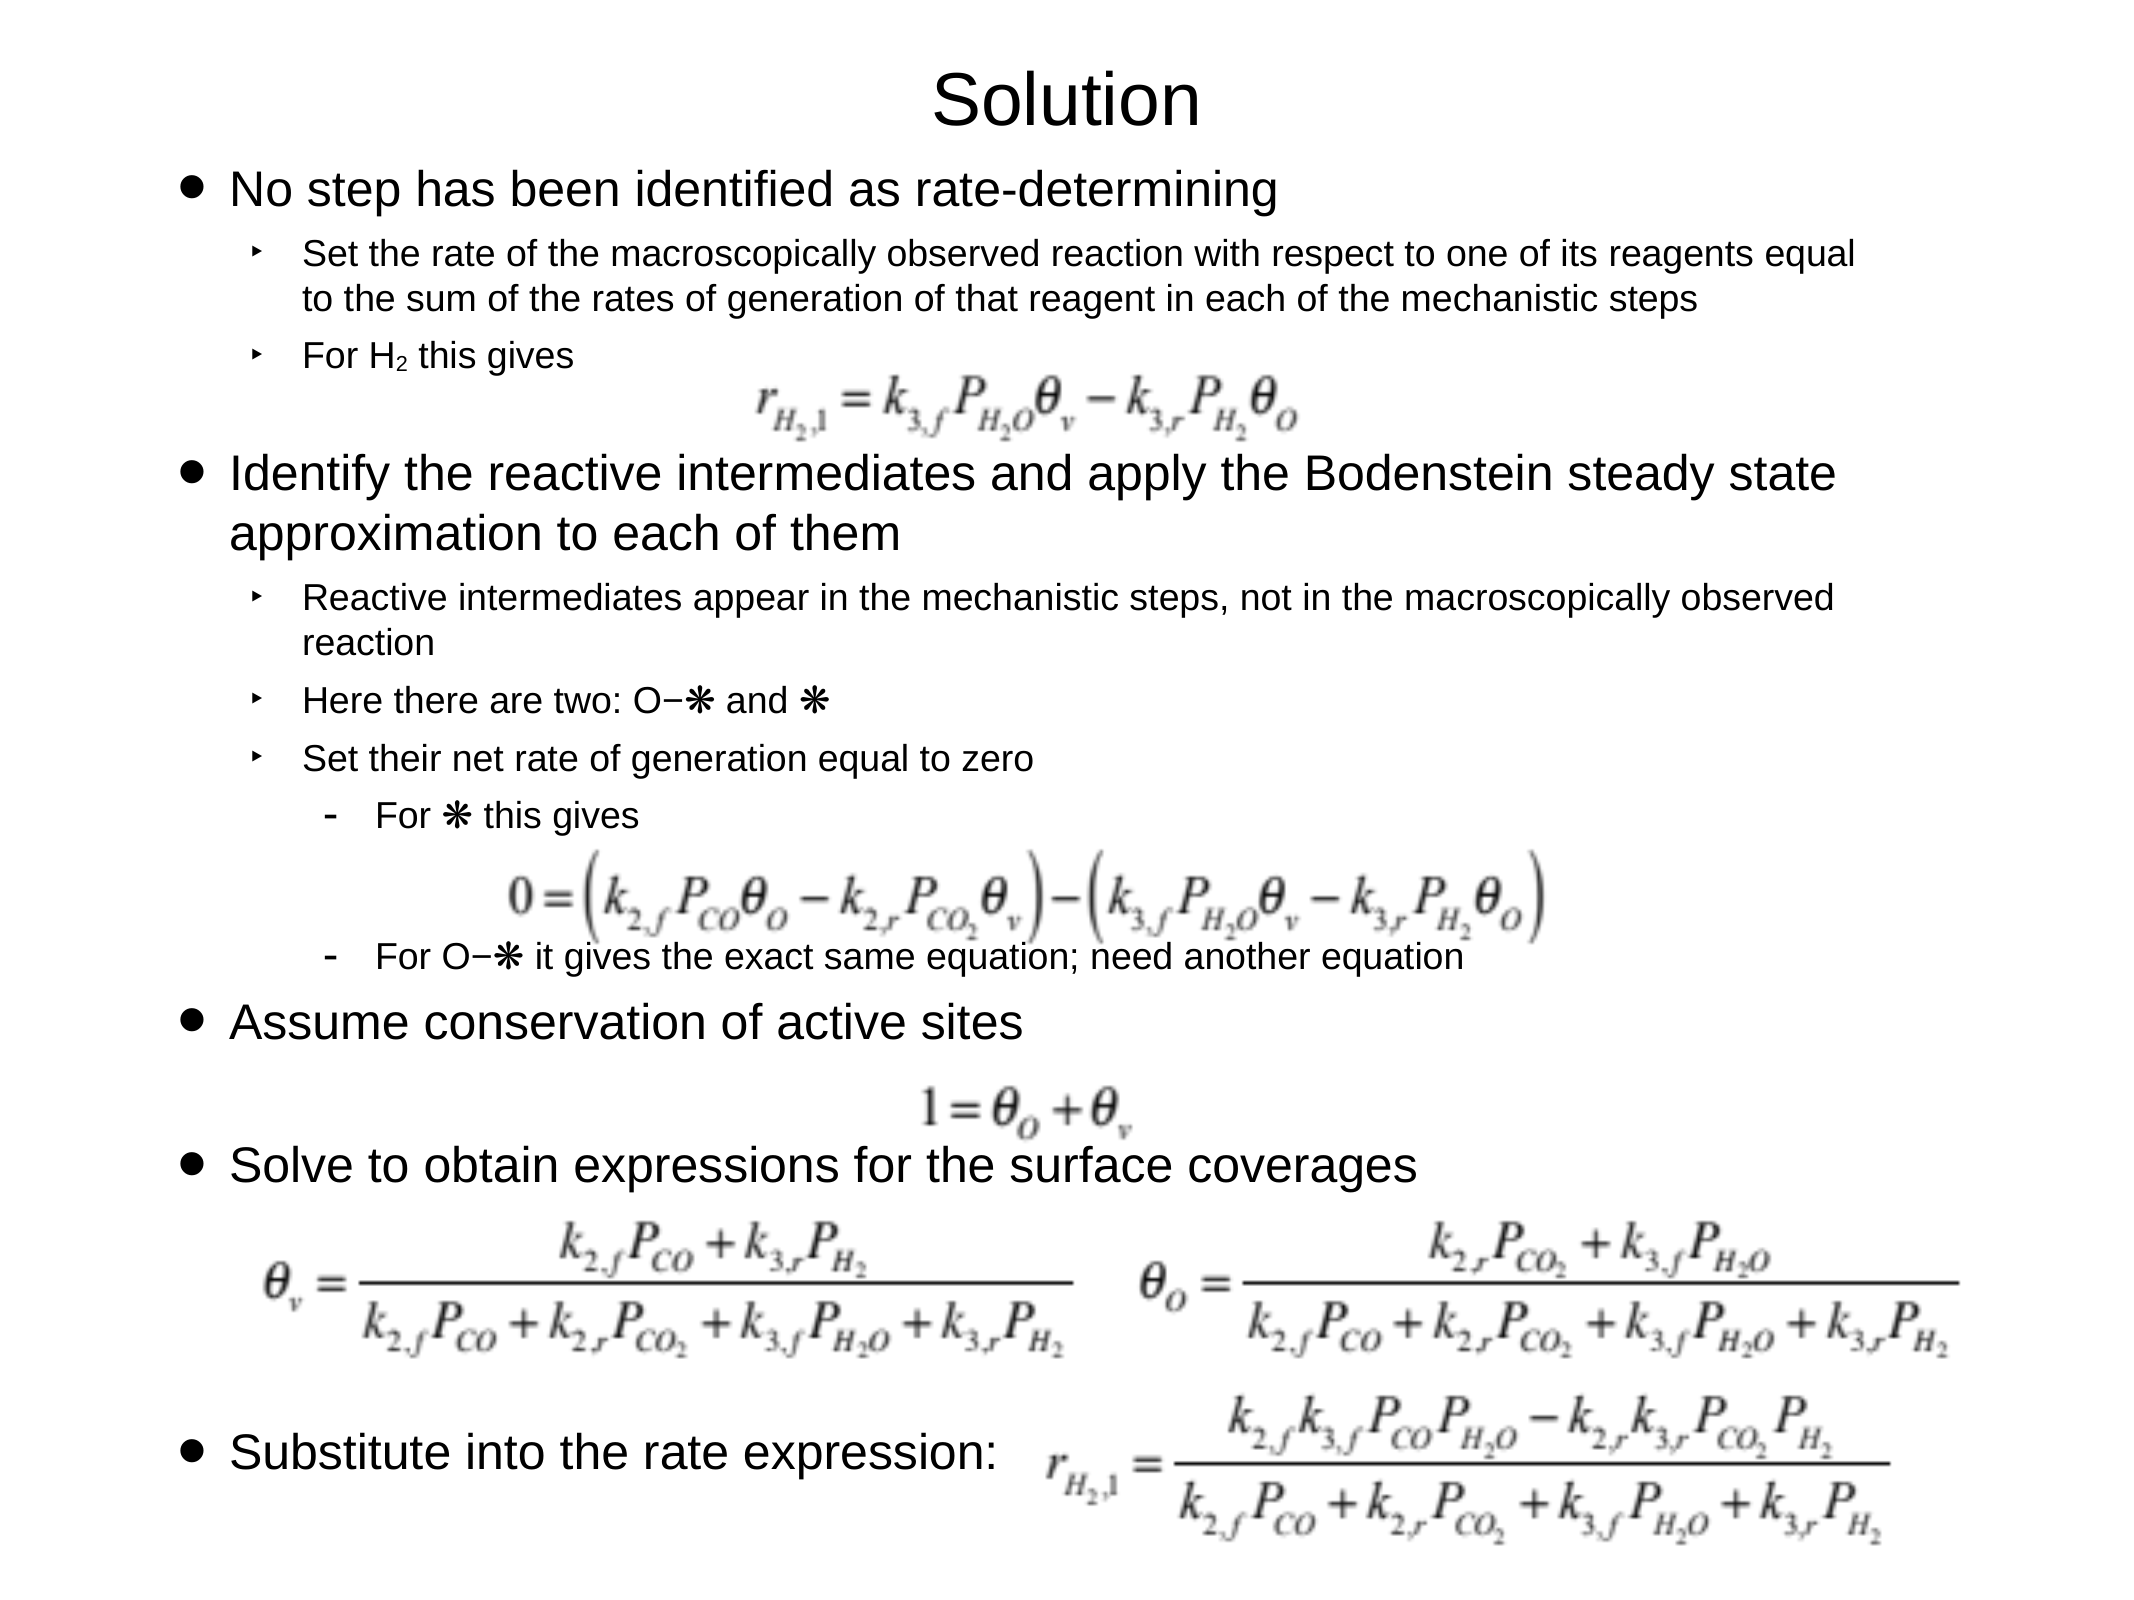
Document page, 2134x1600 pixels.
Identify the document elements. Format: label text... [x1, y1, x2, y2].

picture [258, 1205, 1078, 1363]
picture [1041, 1374, 1895, 1553]
picture [503, 841, 1548, 952]
picture [916, 1076, 1137, 1145]
picture [1135, 1205, 1964, 1363]
picture [749, 355, 1304, 450]
title Solution [208, 41, 1925, 250]
list No step has been identified as rate-determining Set the rate of the macroscopically observed reaction with respect to one of its reagents equal to the sum of the rates of generation of that reagent in each of the mechanistic steps For H2 this gives Identify the reactive intermediates and apply the Bodenstein steady state approximation to each of them Reactive intermediates appear in the mechanistic steps, not in the macroscopically observed reaction Here there are two: O−❋ and ❋ Set their net rate of generation equal to zero For ❋ this gives For O−❋ it gives the exact same equation; need another equation Assume conservation of active sites Solve to obtain expressions for the surface coverages Substitute into the rate expression: [168, 147, 1886, 1488]
